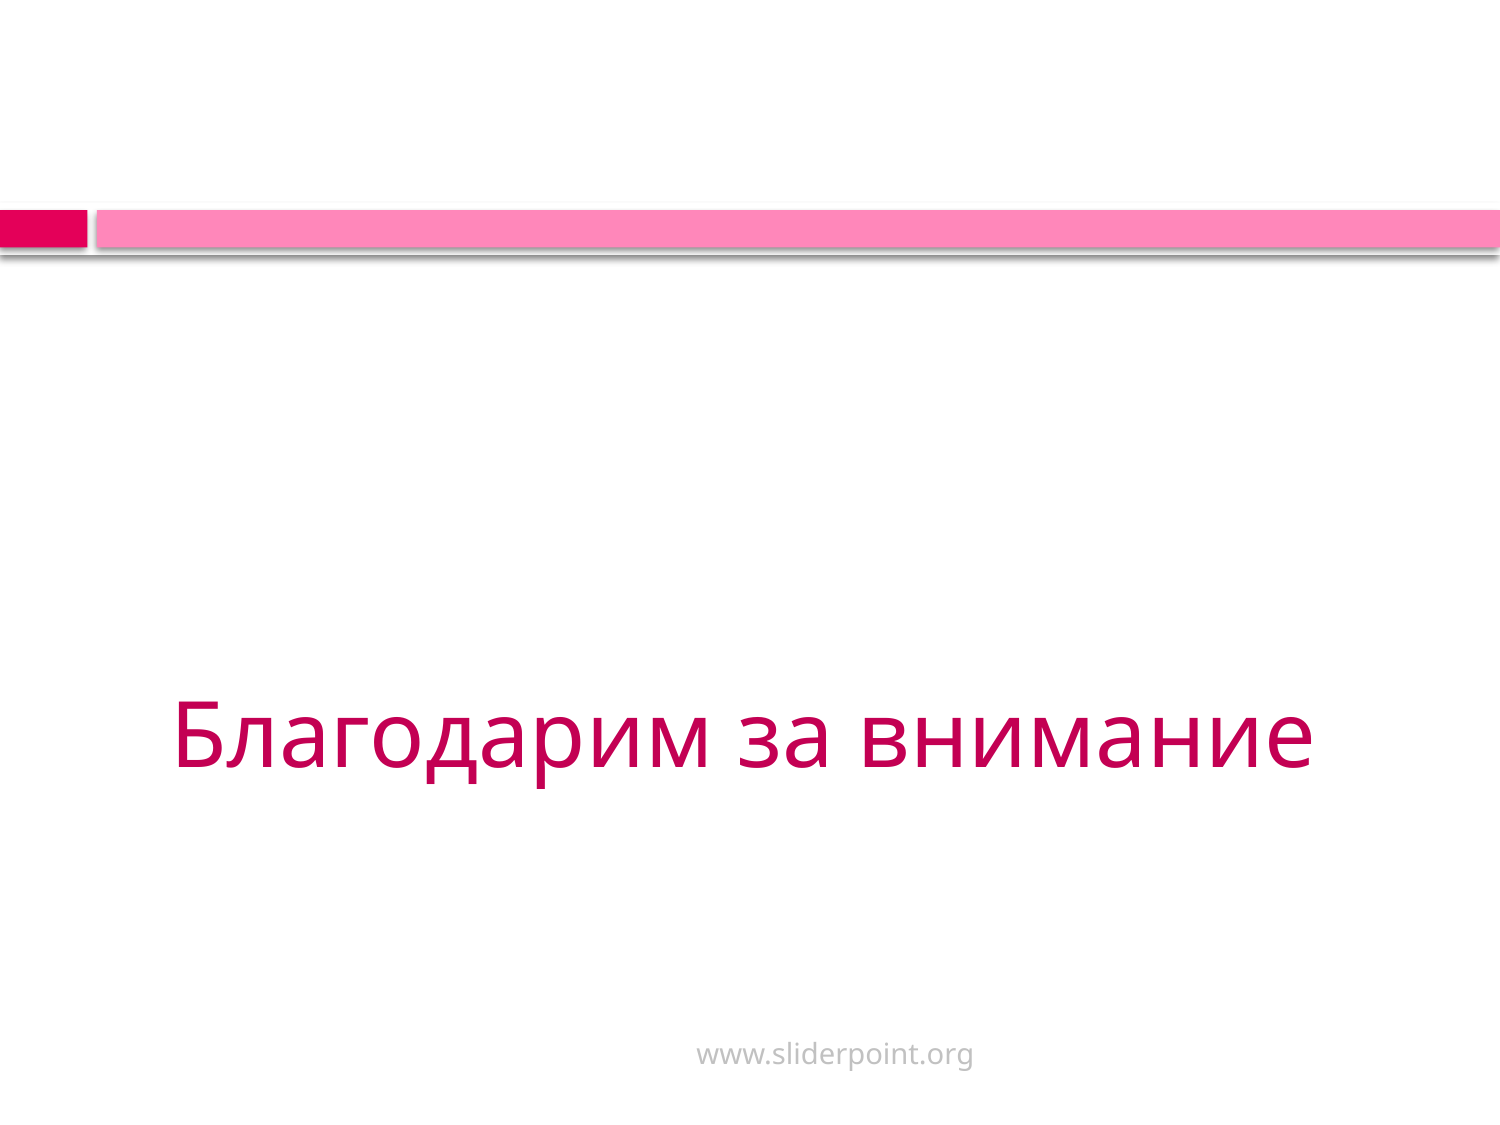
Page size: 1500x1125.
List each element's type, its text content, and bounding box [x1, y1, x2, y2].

title Благодарим за внимание [75, 650, 1413, 813]
footer www.sliderpoint.org [99, 1024, 990, 1085]
